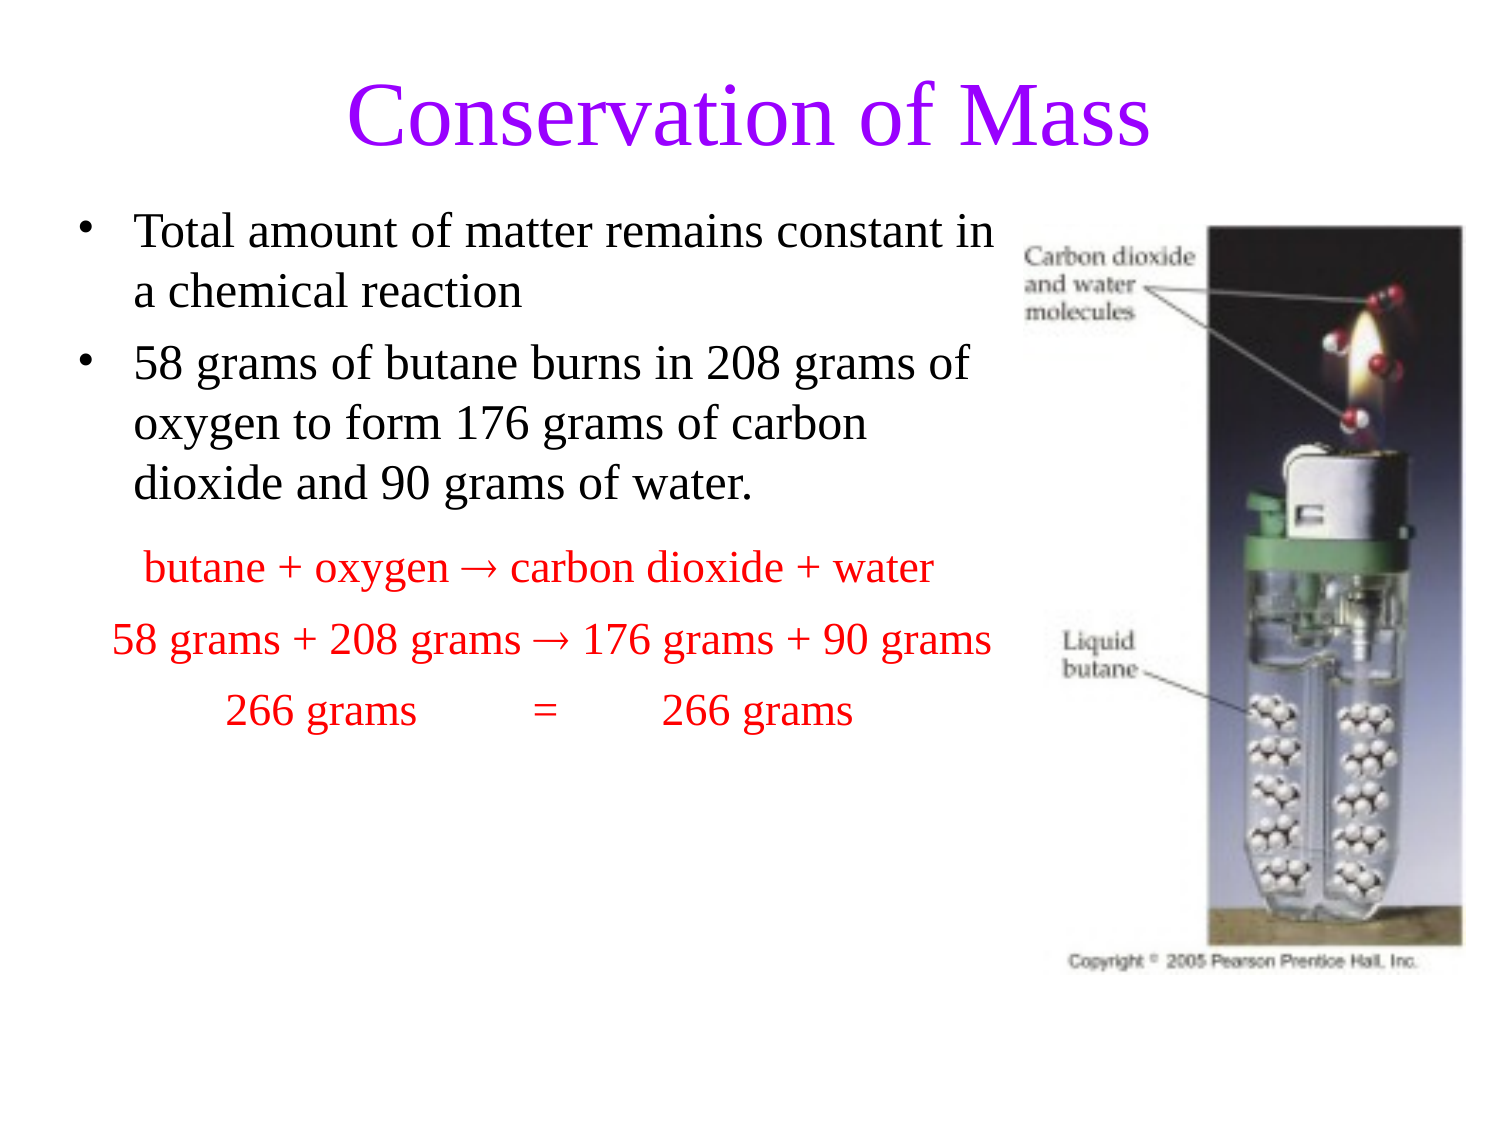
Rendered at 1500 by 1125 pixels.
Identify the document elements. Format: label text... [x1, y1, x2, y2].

text_box Conservation of Mass [112, 15, 1388, 203]
picture [1022, 224, 1467, 976]
text_box Total amount of matter remains constant in a chemical reaction 58 grams of butane burns in 208 grams of oxygen to form 176 grams of carbon dioxide and 90 grams of water. butane + oxygen  carbon dioxide + water 58 grams + 208 grams  176 grams + 90 grams 266 grams = 266 grams [62, 189, 1035, 855]
